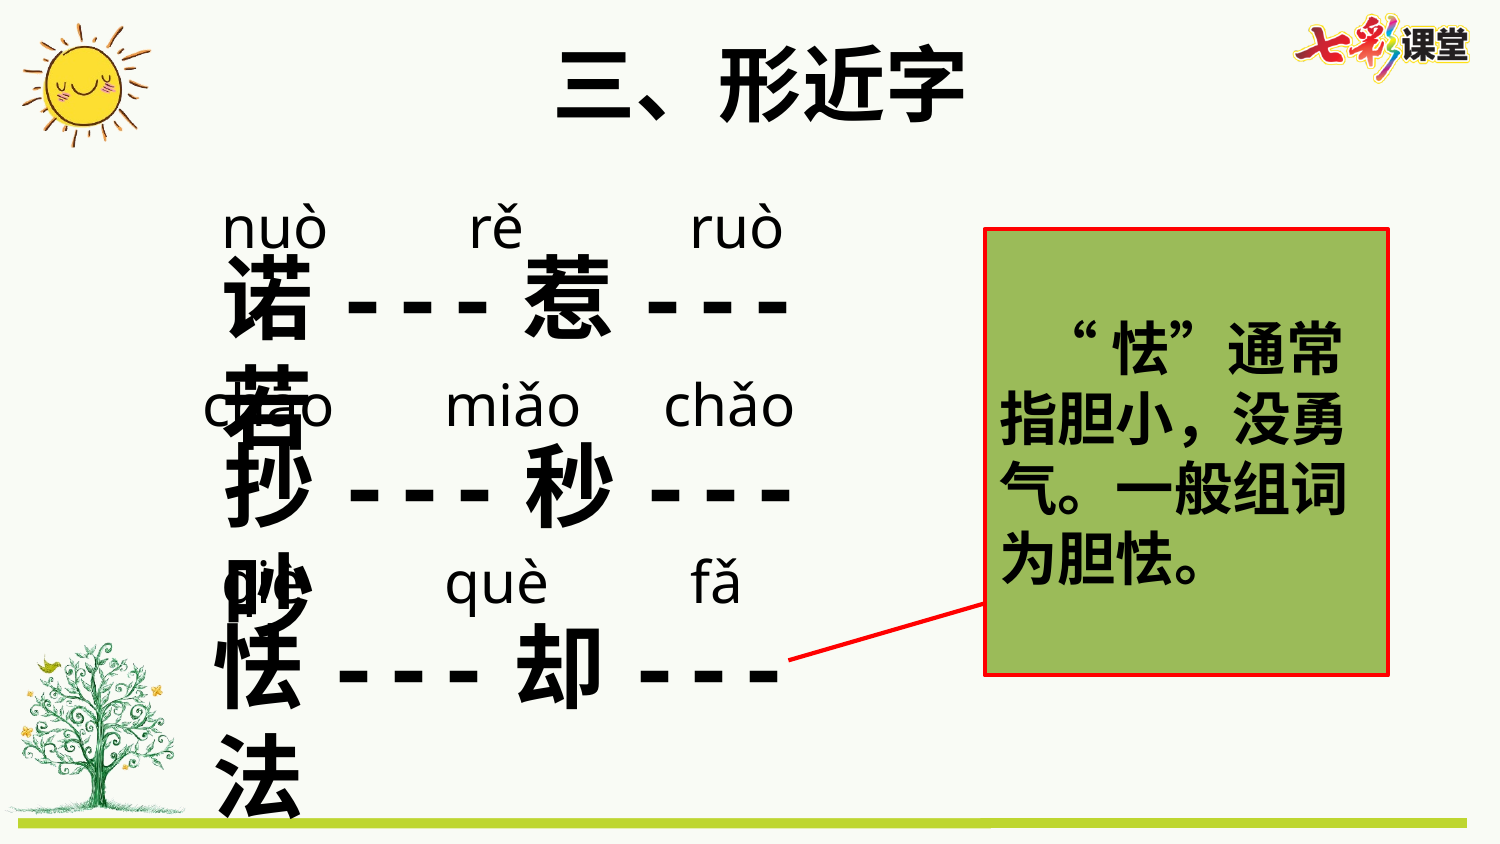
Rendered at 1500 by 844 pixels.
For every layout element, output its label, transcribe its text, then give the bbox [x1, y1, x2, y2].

text_box chǎo [633, 360, 823, 445]
text_box 怯---却---法 [197, 602, 835, 838]
text_box “怯”通常指胆小，没勇气。一般组词为胆怯。 [787, 227, 1390, 677]
text_box fǎ [675, 537, 759, 623]
text_box rě [453, 182, 561, 268]
text_box ruò [674, 182, 819, 268]
text_box nuò [206, 182, 351, 268]
text_box miǎo [429, 360, 620, 446]
text_box 抄---秒---吵 [209, 421, 841, 657]
text_box chāo [187, 360, 350, 445]
picture [0, 608, 1467, 844]
text_box 三、形近字 [537, 25, 984, 140]
picture [1291, 9, 1472, 87]
picture [0, 0, 173, 172]
text_box qiè [206, 538, 320, 623]
text_box què [429, 537, 564, 623]
text_box 诺---惹---若 [206, 233, 841, 421]
